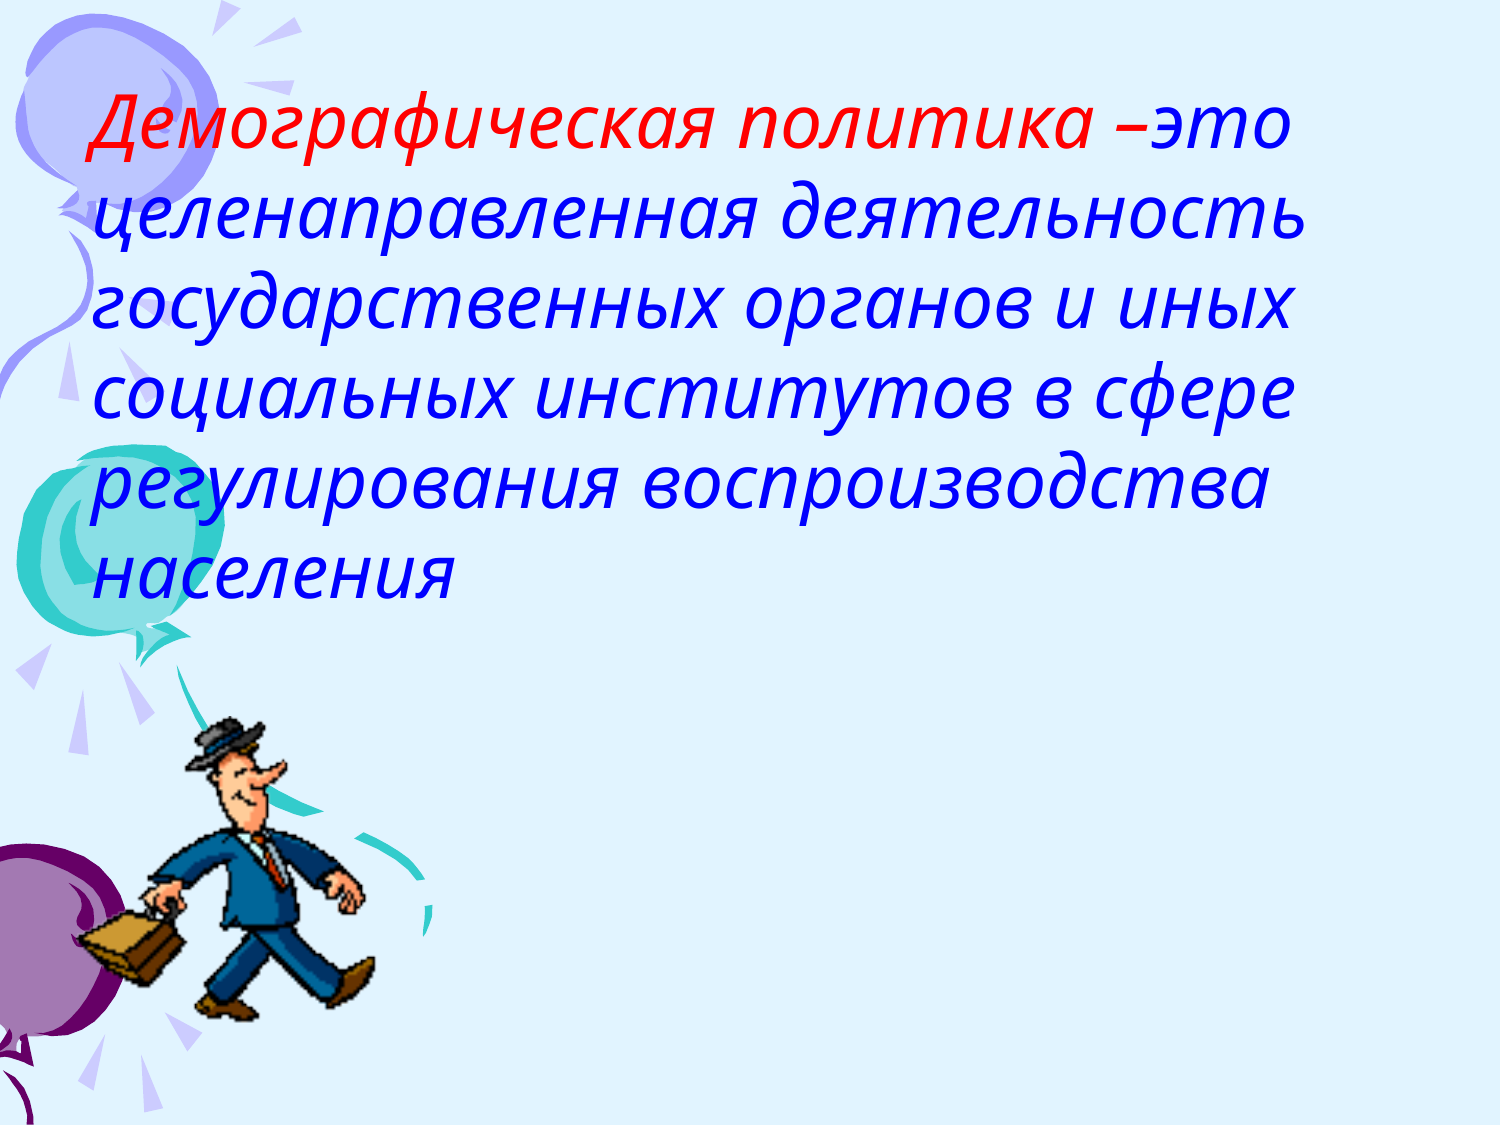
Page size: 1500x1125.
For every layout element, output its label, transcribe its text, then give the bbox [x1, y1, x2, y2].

text_box Демографическая политика –это целенаправленная деятельность государственных органов и иных социальных институтов в сфере регулирования воспроизводства населения [76, 66, 1400, 622]
picture [76, 715, 408, 1029]
